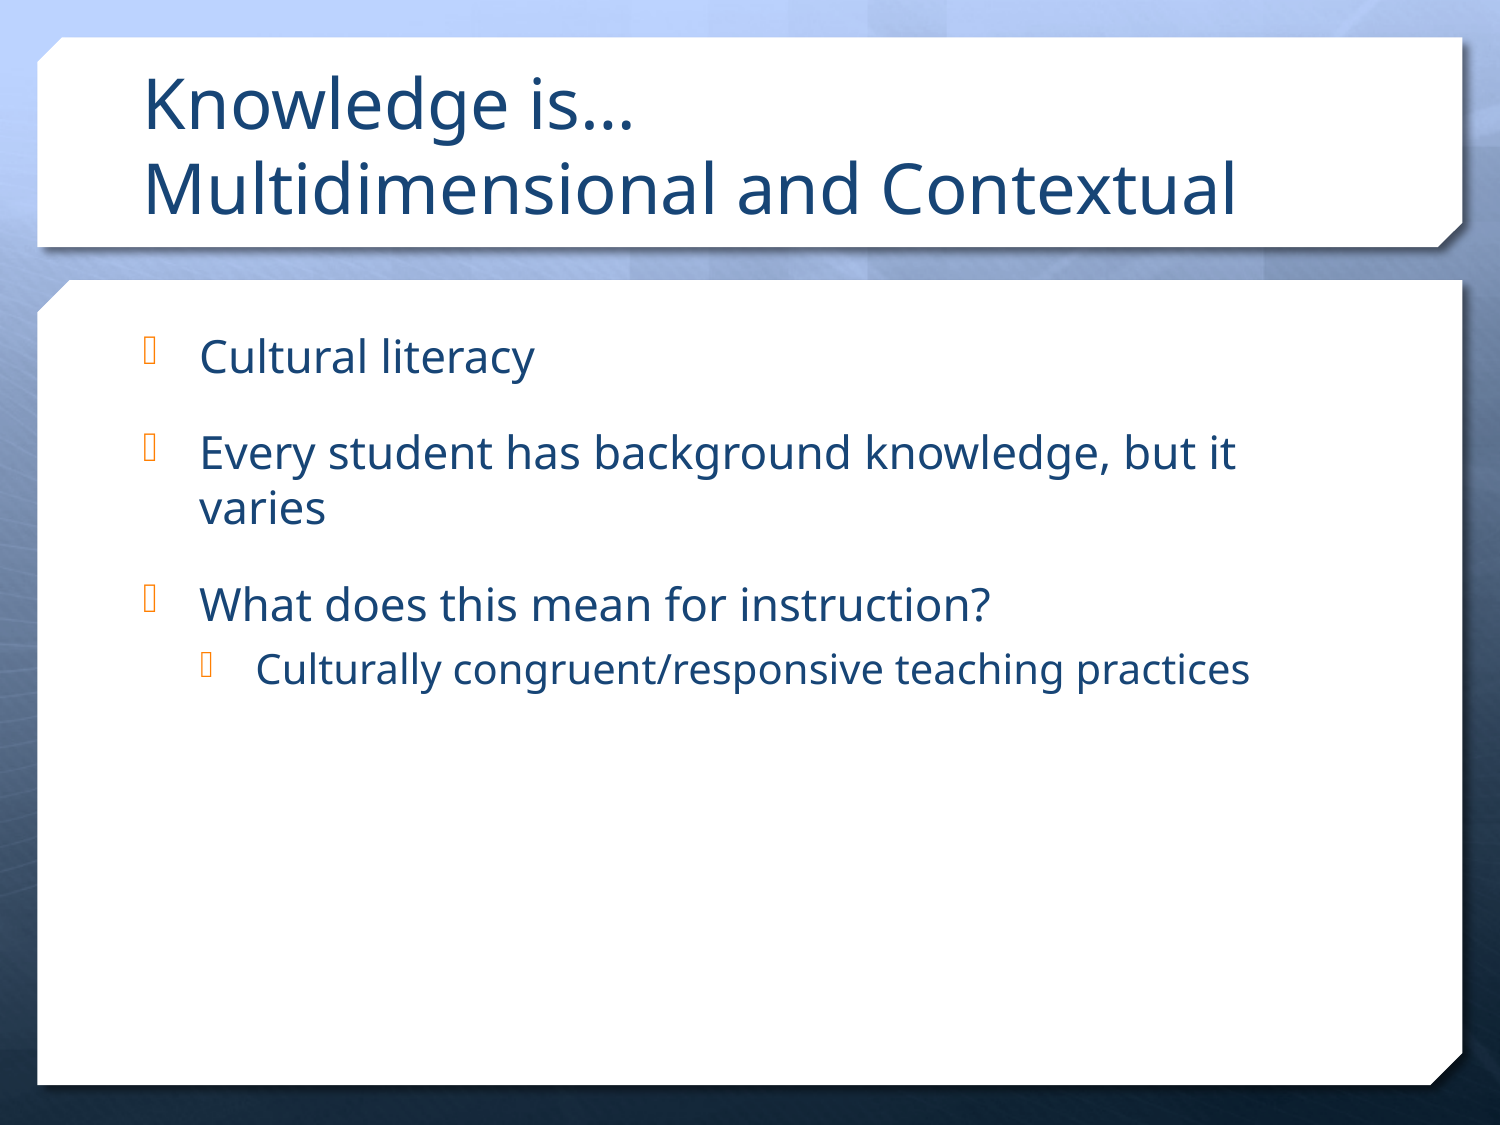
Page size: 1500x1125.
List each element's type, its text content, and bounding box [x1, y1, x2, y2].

list Cultural literacy Every student has background knowledge, but it varies What does this mean for instruction? Culturally congruent/responsive teaching practices [127, 319, 1372, 978]
title Knowledge is… Multidimensional and Contextual [127, 48, 1372, 236]
